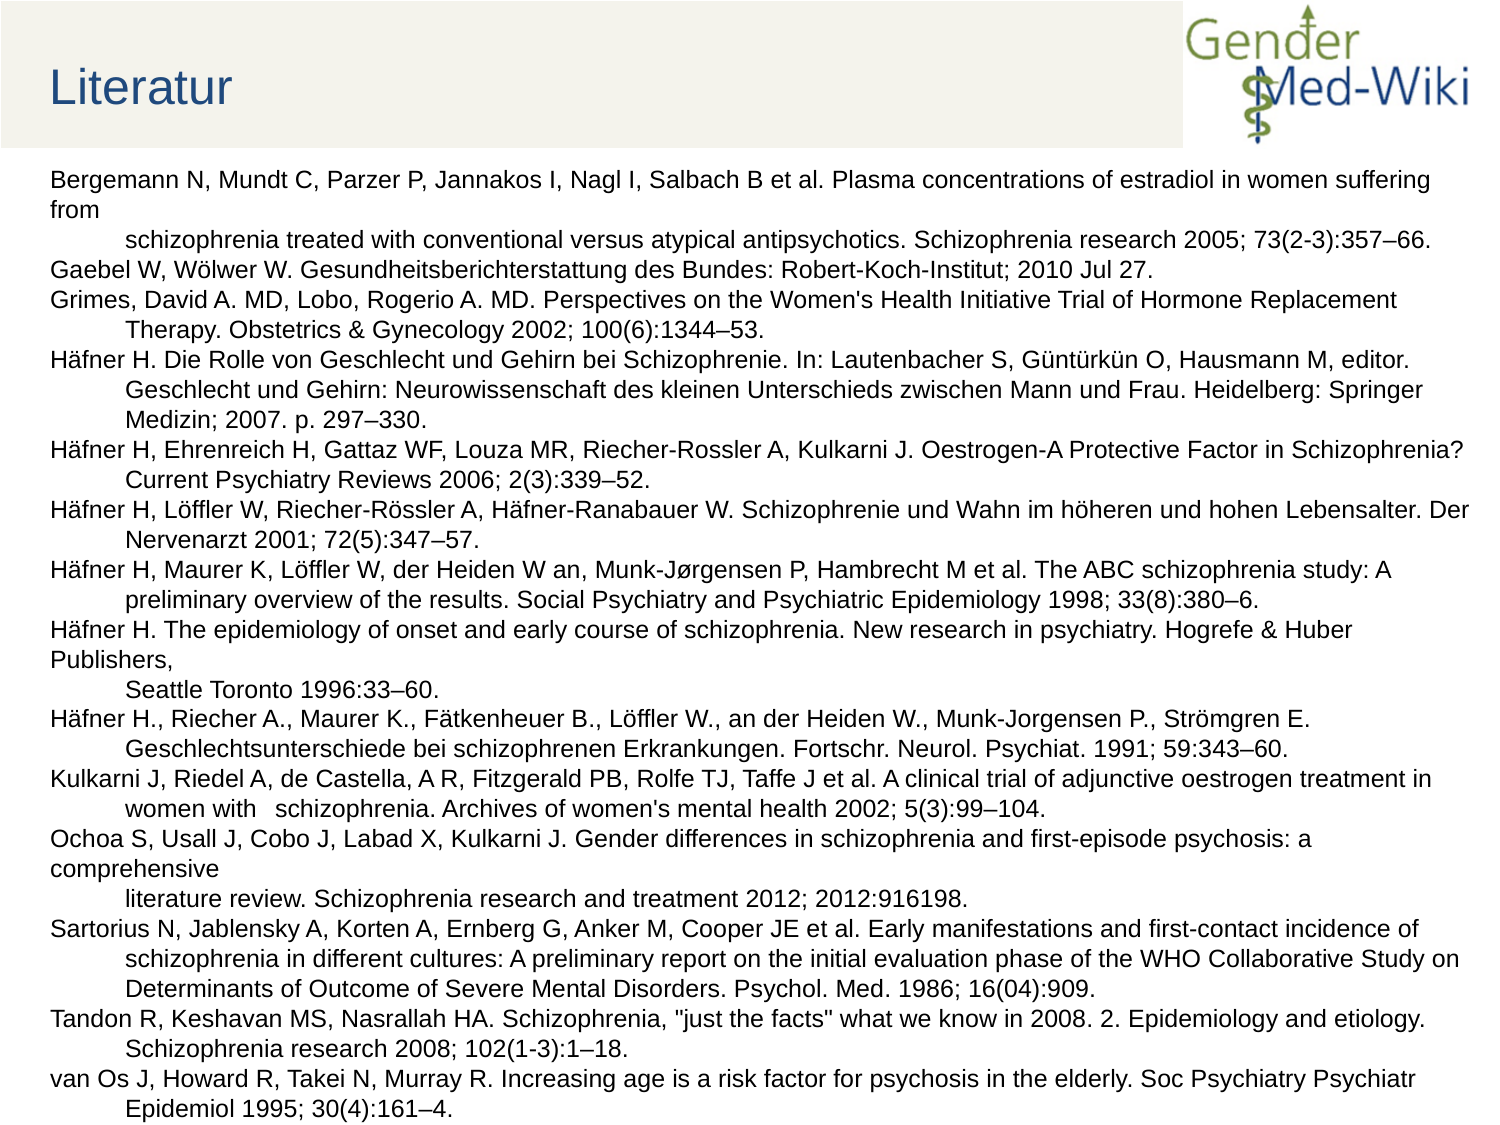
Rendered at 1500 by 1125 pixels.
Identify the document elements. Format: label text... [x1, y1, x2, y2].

text_box Bergemann N, Mundt C, Parzer P, Jannakos I, Nagl I, Salbach B et al. Plasma concentrations of estradiol in women suffering from schizophrenia treated with conventional versus atypical antipsychotics. Schizophrenia research 2005; 73(2-3):357–66. Gaebel W, Wölwer W. Gesundheitsberichterstattung des Bundes: Robert-Koch-Institut; 2010 Jul 27. Grimes, David A. MD, Lobo, Rogerio A. MD. Perspectives on the Women's Health Initiative Trial of Hormone Replacement Therapy. Obstetrics & Gynecology 2002; 100(6):1344–53. Häfner H. Die Rolle von Geschlecht und Gehirn bei Schizophrenie. In: Lautenbacher S, Güntürkün O, Hausmann M, editor. Geschlecht und Gehirn: Neurowissenschaft des kleinen Unterschieds zwischen Mann und Frau. Heidelberg: Springer Medizin; 2007. p. 297–330. Häfner H, Ehrenreich H, Gattaz WF, Louza MR, Riecher-Rossler A, Kulkarni J. Oestrogen-A Protective Factor in Schizophrenia? Current Psychiatry Reviews 2006; 2(3):339–52. Häfner H, Löffler W, Riecher-Rössler A, Häfner-Ranabauer W. Schizophrenie und Wahn im höheren und hohen Lebensalter. Der Nervenarzt 2001; 72(5):347–57. Häfner H, Maurer K, Löffler W, der Heiden W an, Munk-Jørgensen P, Hambrecht M et al. The ABC schizophrenia study: A preliminary overview of the results. Social Psychiatry and Psychiatric Epidemiology 1998; 33(8):380–6. Häfner H. The epidemiology of onset and early course of schizophrenia. New research in psychiatry. Hogrefe & Huber Publishers, Seattle Toronto 1996:33–60. Häfner H., Riecher A., Maurer K., Fätkenheuer B., Löffler W., an der Heiden W., Munk-Jorgensen P., Strömgren E. Geschlechtsunterschiede bei schizophrenen Erkrankungen. Fortschr. Neurol. Psychiat. 1991; 59:343–60. Kulkarni J, Riedel A, de Castella, A R, Fitzgerald PB, Rolfe TJ, Taffe J et al. A clinical trial of adjunctive oestrogen treatment in women with schizophrenia. Archives of women's mental health 2002; 5(3):99–104. Ochoa S, Usall J, Cobo J, Labad X, Kulkarni J. Gender differences in schizophrenia and first-episode psychosis: a comprehensive literature review. Schizophrenia research and treatment 2012; 2012:916198. Sartorius N, Jablensky A, Korten A, Ernberg G, Anker M, Cooper JE et al. Early manifestations and first-contact incidence of schizophrenia in different cultures: A preliminary report on the initial evaluation phase of the WHO Collaborative Study on Determinants of Outcome of Severe Mental Disorders. Psychol. Med. 1986; 16(04):909. Tandon R, Keshavan MS, Nasrallah HA. Schizophrenia, "just the facts" what we know in 2008. 2. Epidemiology and etiology. Schizophrenia research 2008; 102(1-3):1–18. van Os J, Howard R, Takei N, Murray R. Increasing age is a risk factor for psychosis in the elderly. Soc Psychiatry Psychiatr Epidemiol 1995; 30(4):161–4. [35, 156, 1500, 1125]
text_box Literatur [35, 46, 774, 122]
picture [1183, 0, 1471, 149]
